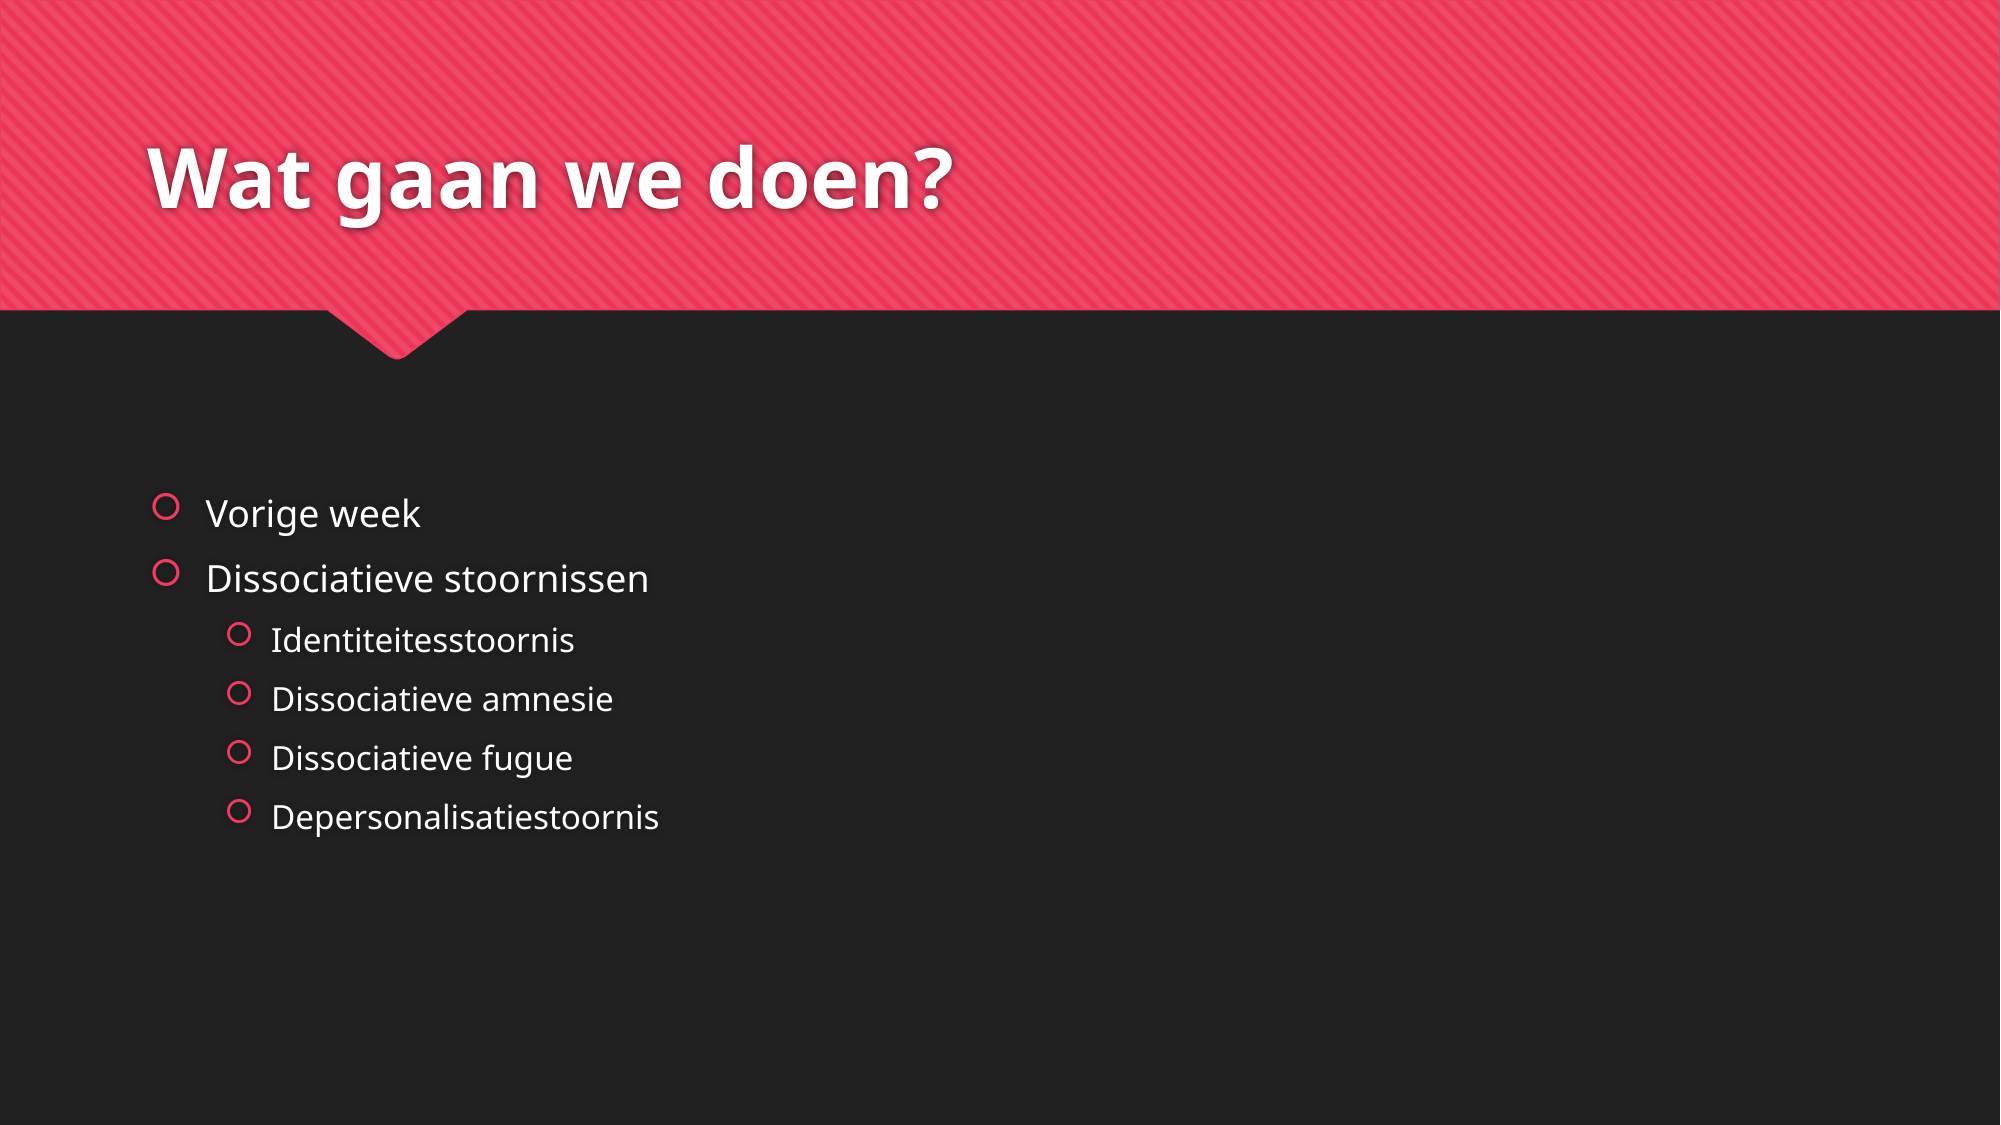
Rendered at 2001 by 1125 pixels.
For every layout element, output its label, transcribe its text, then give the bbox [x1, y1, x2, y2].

list Vorige week Dissociatieve stoornissen Identiteitesstoornis Dissociatieve amnesie Dissociatieve fugue Depersonalisatiestoornis [134, 364, 1866, 962]
title Wat gaan we doen? [132, 73, 1868, 233]
